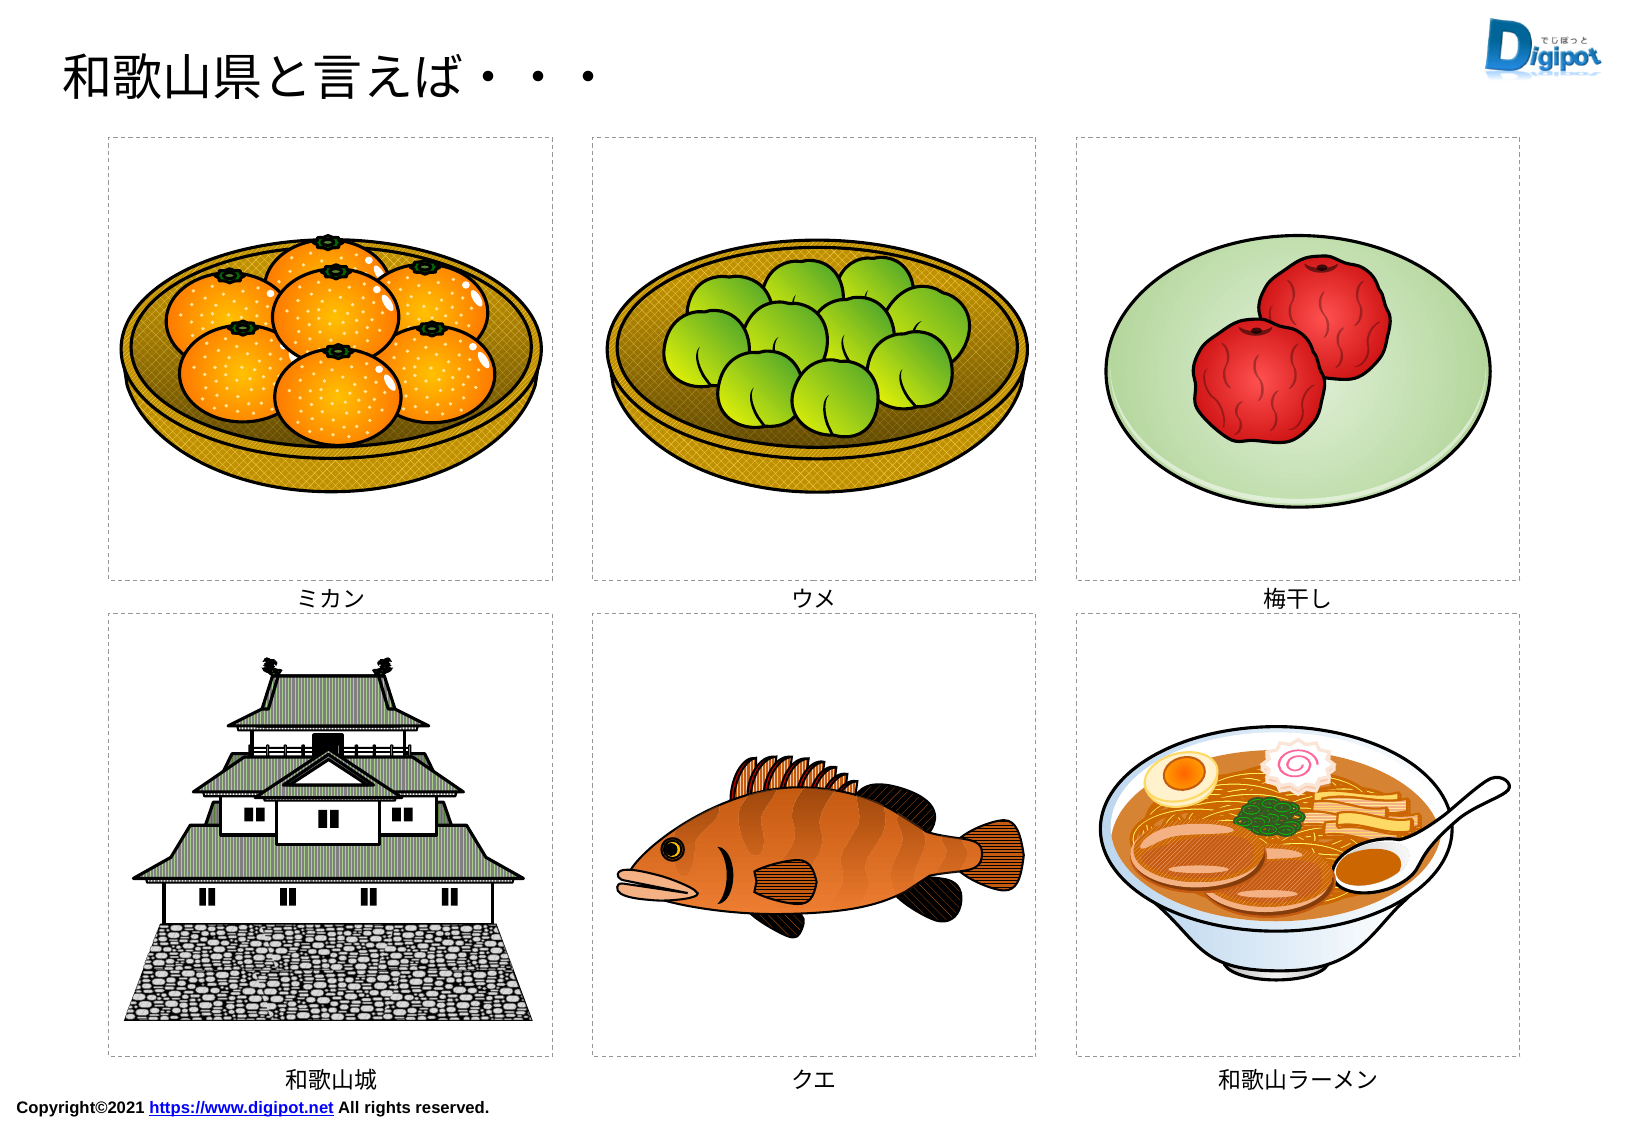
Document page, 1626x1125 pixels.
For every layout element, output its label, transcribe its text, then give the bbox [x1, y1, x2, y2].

picture [1485, 18, 1602, 82]
text_box クエ [587, 1058, 1041, 1101]
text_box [120, 235, 542, 493]
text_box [125, 658, 532, 1021]
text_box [1105, 235, 1491, 508]
text_box 和歌山県と言えば・・・ [48, 38, 628, 113]
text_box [1100, 726, 1510, 981]
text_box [606, 239, 1028, 493]
text_box 和歌山城 [104, 1058, 558, 1101]
text_box 梅干し [1071, 577, 1525, 620]
text_box ウメ [587, 577, 1041, 620]
text_box ミカン [104, 577, 558, 620]
text_box 和歌山ラーメン [1071, 1058, 1525, 1101]
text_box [616, 753, 1024, 932]
